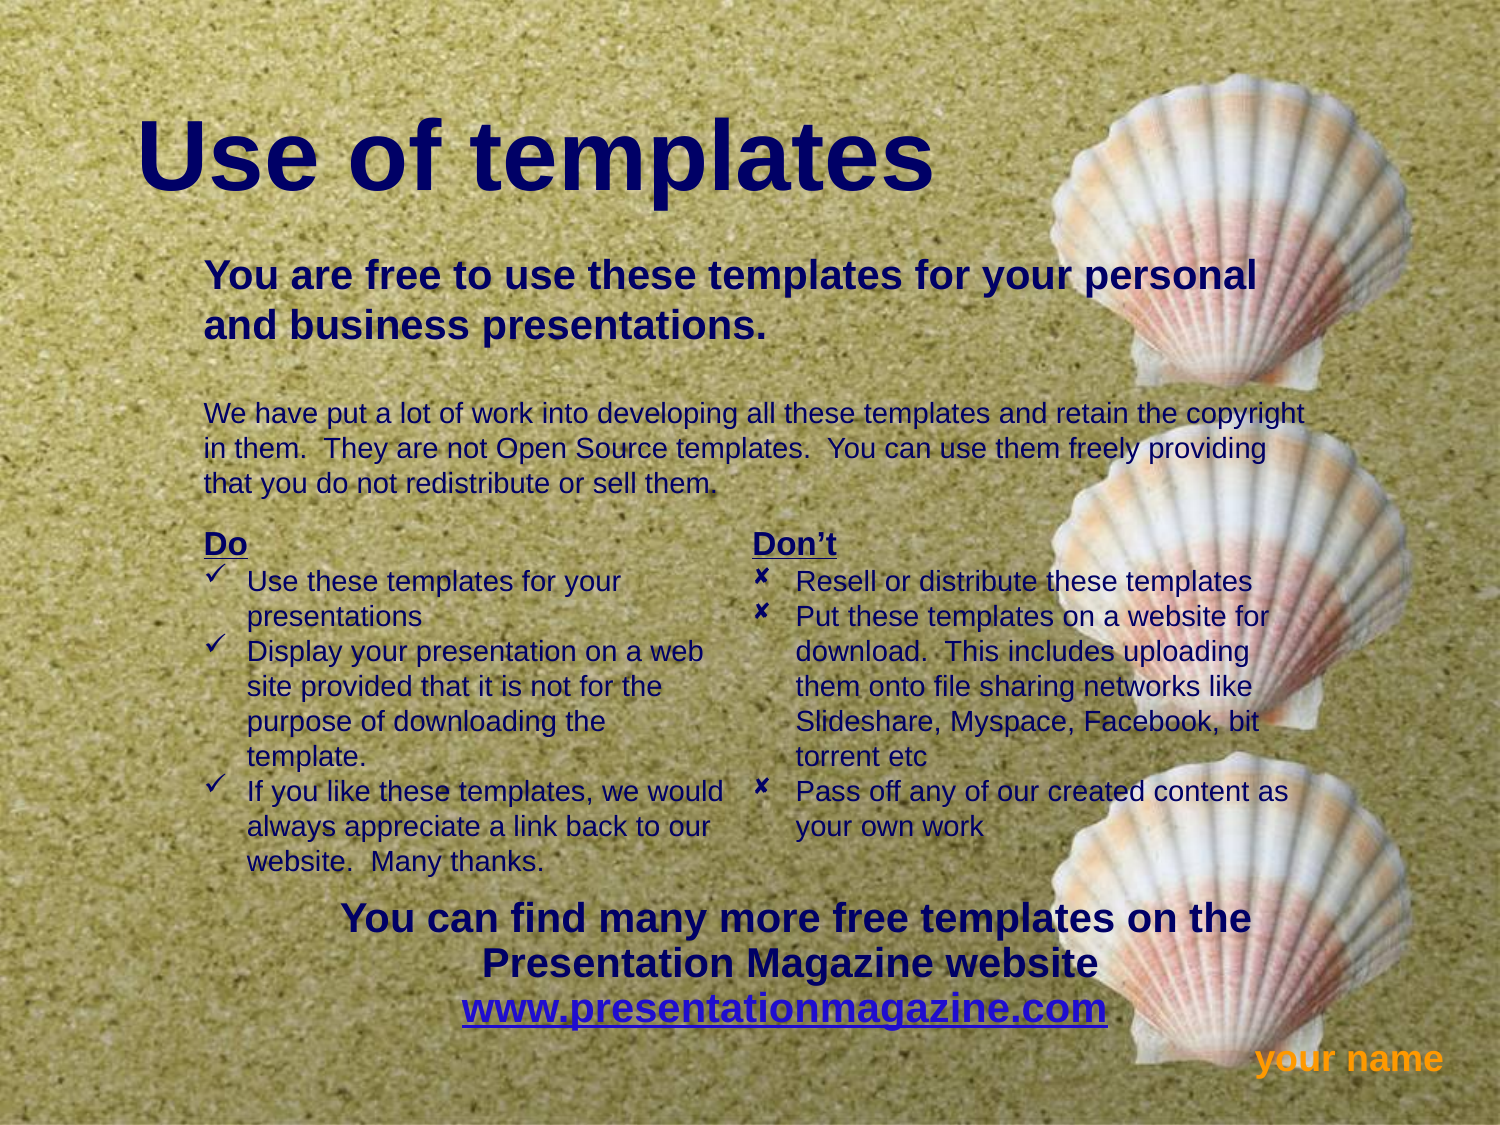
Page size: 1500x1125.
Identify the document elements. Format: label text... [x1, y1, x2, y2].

text_box [88, 208, 1436, 1083]
text_box You can find many more free templates on the Presentation Magazine website www.presentationmagazine.com [171, 889, 1347, 1040]
text_box Don’t Resell or distribute these templates Put these templates on a website for download. This includes uploading them onto file sharing networks like Slideshare, Myspace, Facebook, bit torrent etc Pass off any of our created content as your own work [737, 515, 1335, 850]
text_box You are free to use these templates for your personal and business presentations. [188, 240, 1329, 355]
text_box We have put a lot of work into developing all these templates and retain the copyright in them. They are not Open Source templates. You can use them freely providing that you do not redistribute or sell them. [188, 387, 1325, 507]
picture [0, 0, 1500, 1125]
title Use of templates [75, 45, 999, 256]
text_box Do Use these templates for your presentations Display your presentation on a web site provided that it is not for the purpose of downloading the template. If you like these templates, we would always appreciate a link back to our website. Many thanks. [188, 515, 749, 889]
